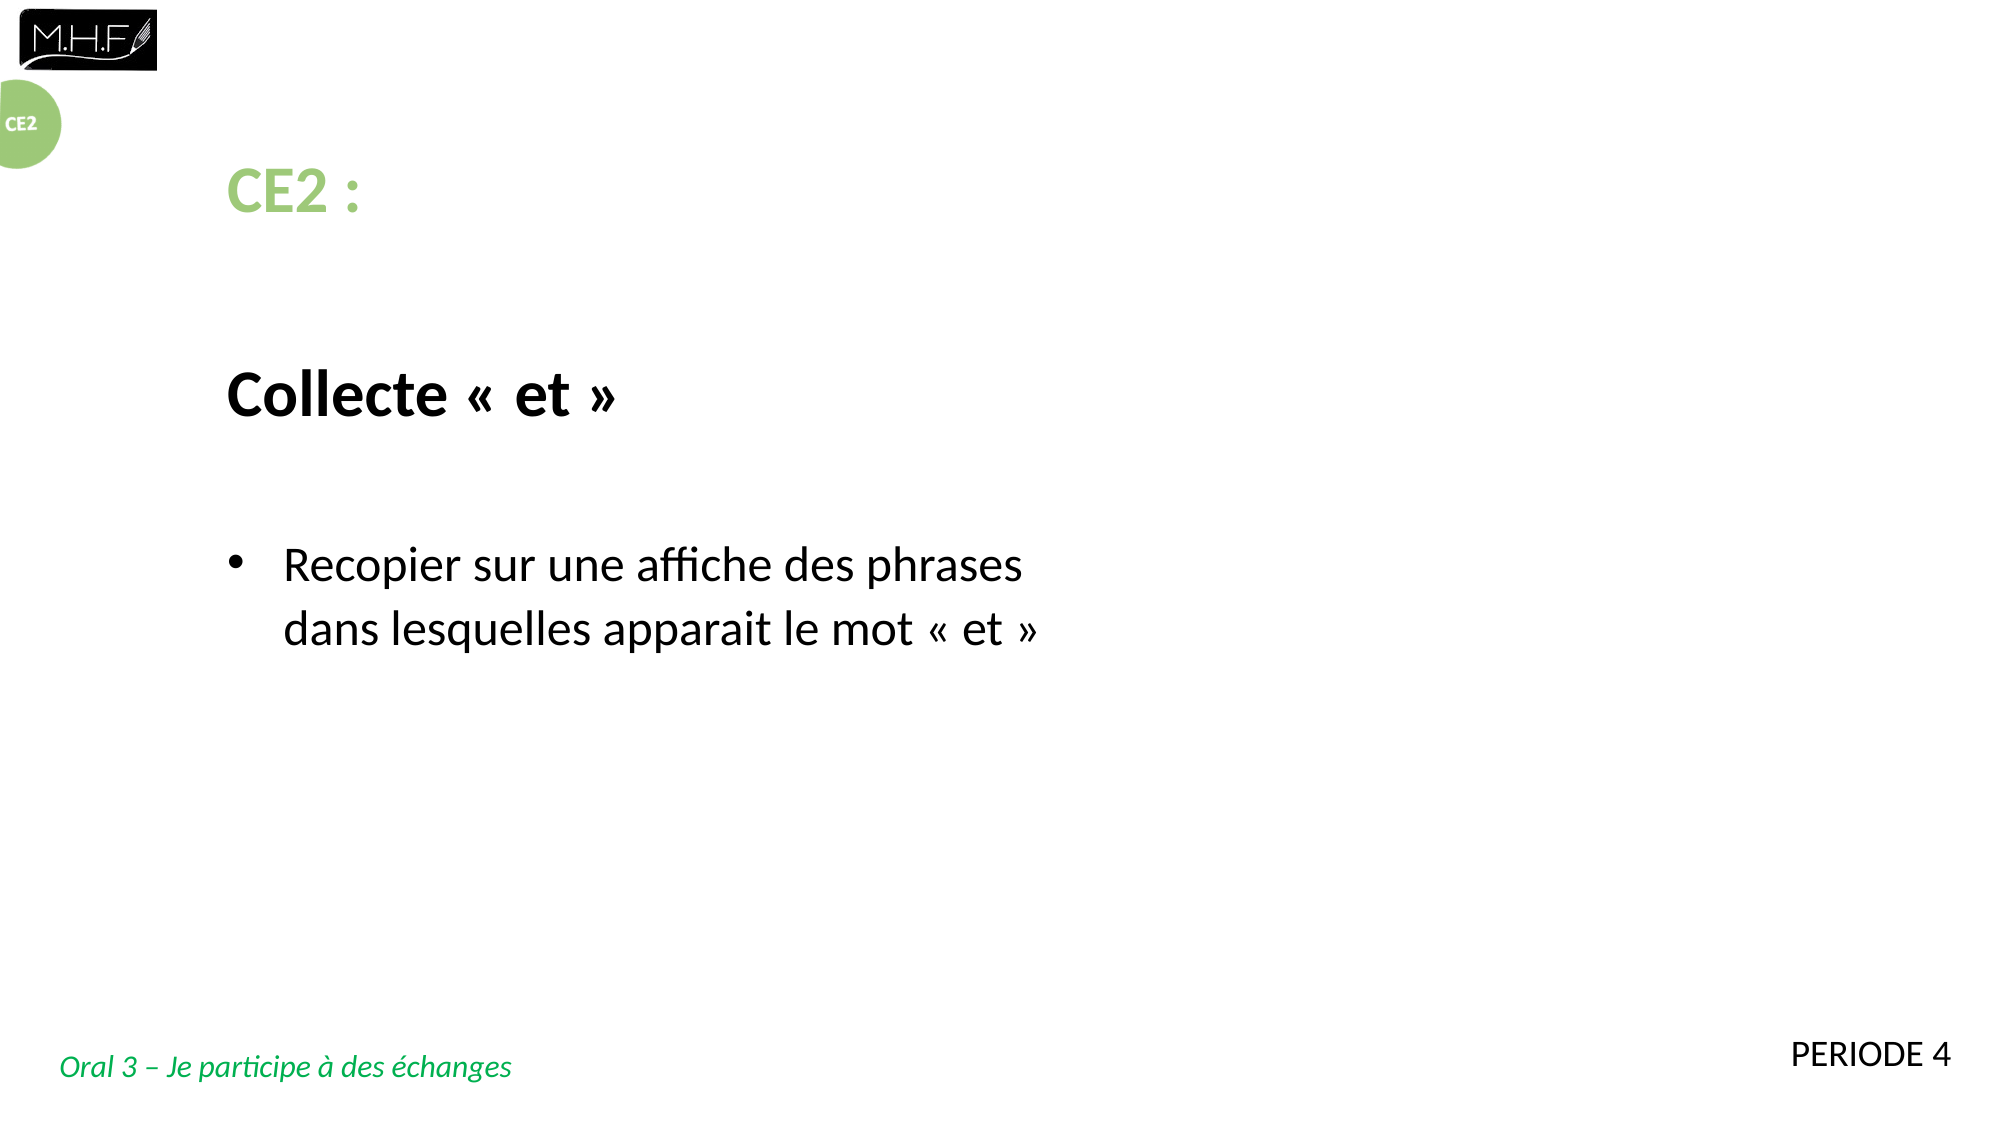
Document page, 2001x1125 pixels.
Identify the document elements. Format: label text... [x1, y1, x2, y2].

picture [0, 7, 157, 207]
text_box CE2 : Collecte « et » Recopier sur une affiche des phrases dans lesquelles apparait le mot « et » [212, 132, 1109, 664]
text_box PERIODE 4 [1362, 1021, 1967, 1082]
text_box Oral 3 – Je participe à des échanges [44, 1038, 1346, 1092]
